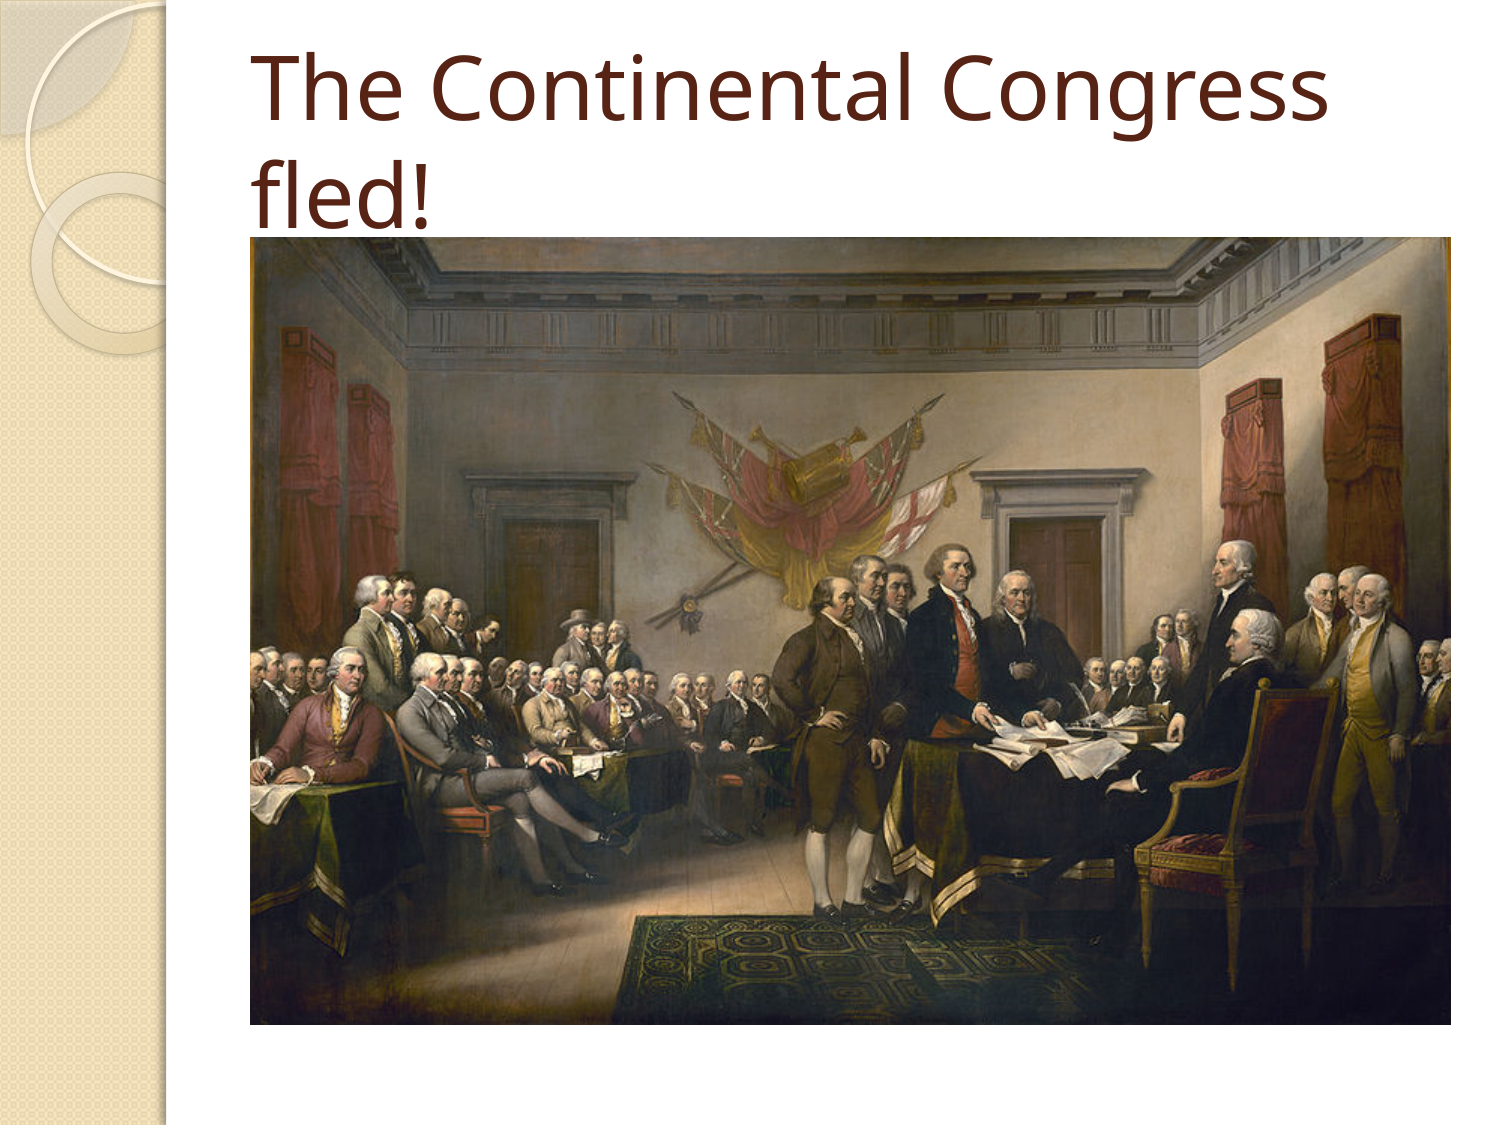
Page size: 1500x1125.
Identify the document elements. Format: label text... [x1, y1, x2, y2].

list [250, 237, 1451, 1026]
title The Continental Congress fled! [235, 45, 1466, 233]
